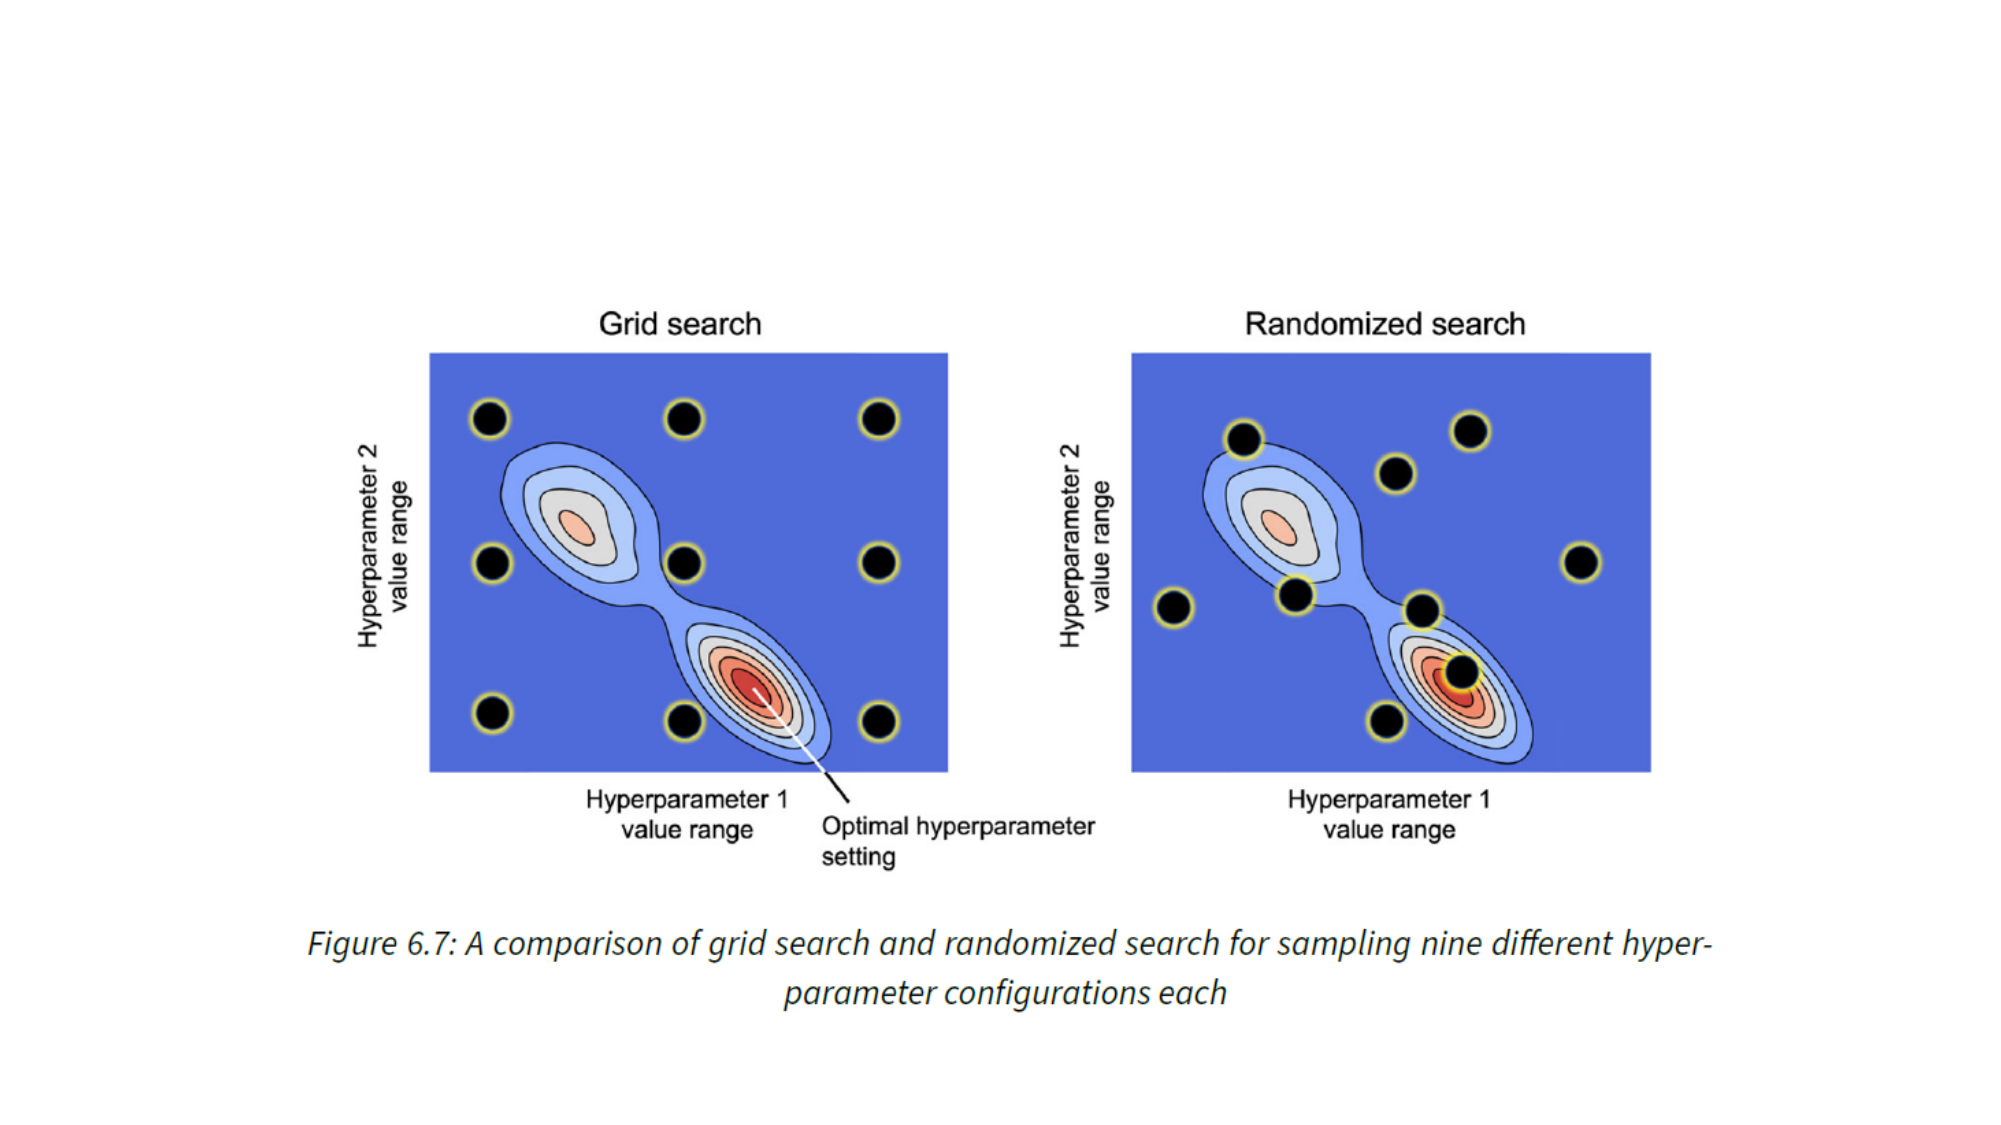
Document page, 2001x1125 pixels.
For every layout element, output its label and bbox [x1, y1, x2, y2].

list [280, 299, 1720, 1014]
